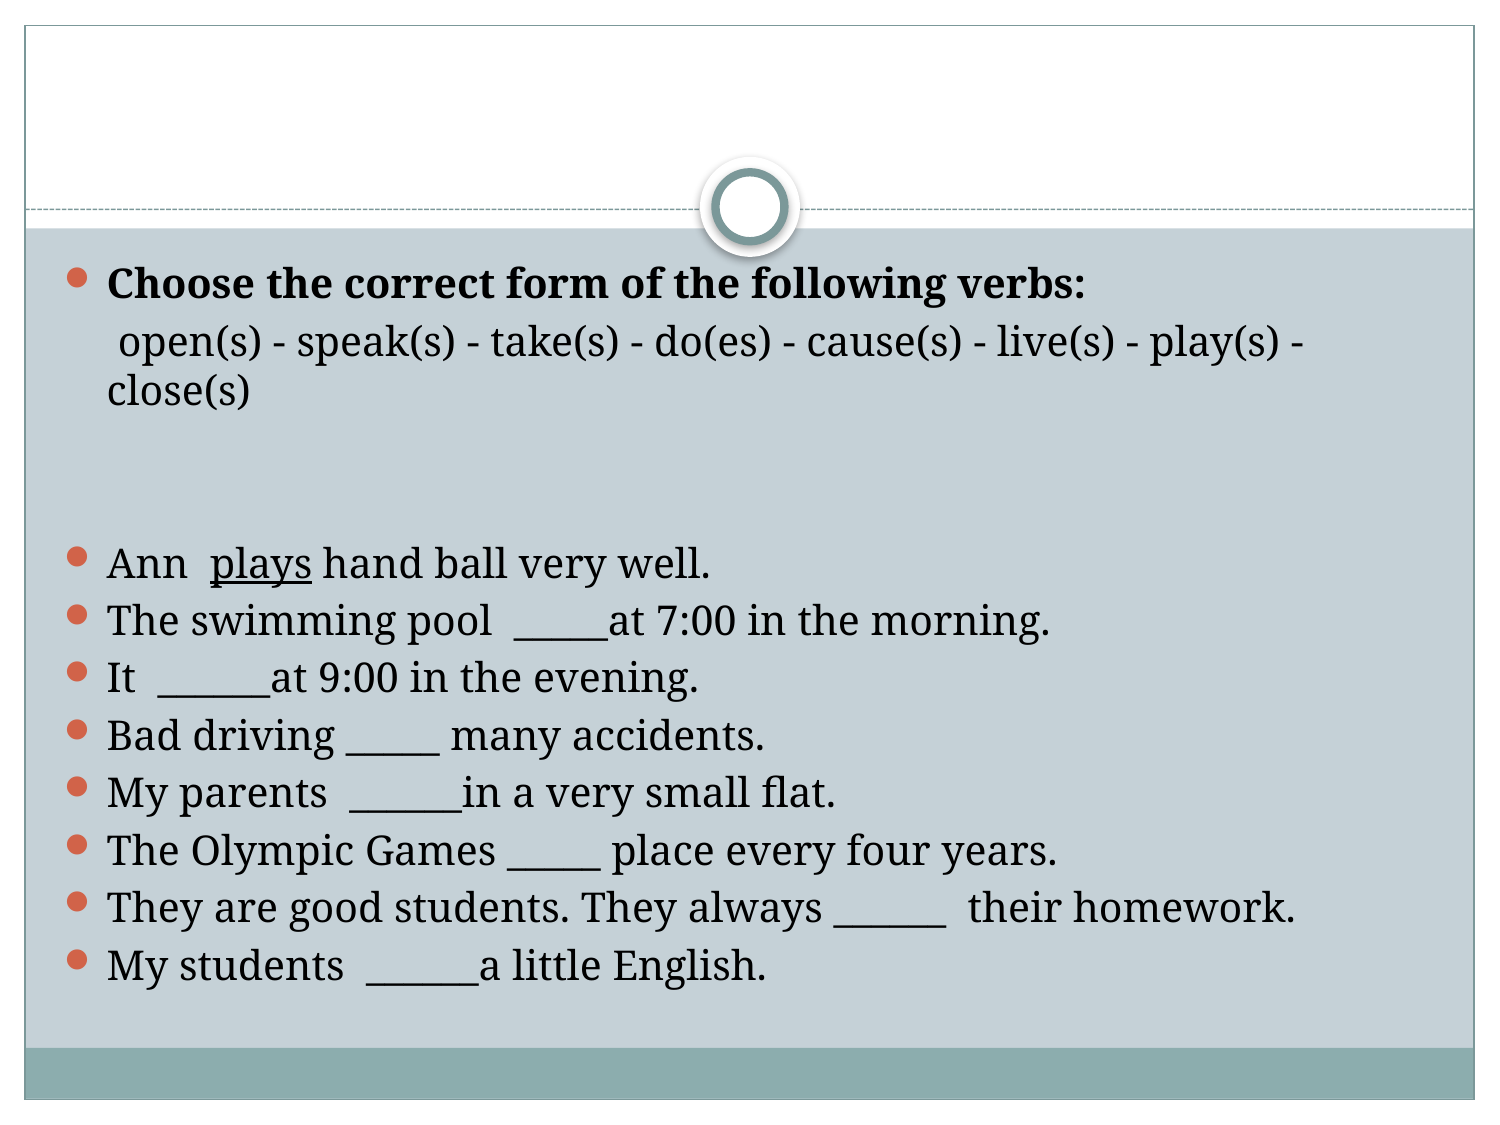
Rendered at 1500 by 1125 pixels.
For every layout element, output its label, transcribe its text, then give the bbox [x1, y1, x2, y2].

list Choose the correct form of the following verbs: open(s) - speak(s) - take(s) - do(es) - cause(s) - live(s) - play(s) - close(s) Ann plays hand ball very well. The swimming pool _____at 7:00 in the morning. It ______at 9:00 in the evening. Bad driving _____ many accidents. My parents ______in a very small flat. The Olympic Games _____ place every four years. They are good students. They always ______ their homework. My students ______a little English. [49, 250, 1445, 1001]
